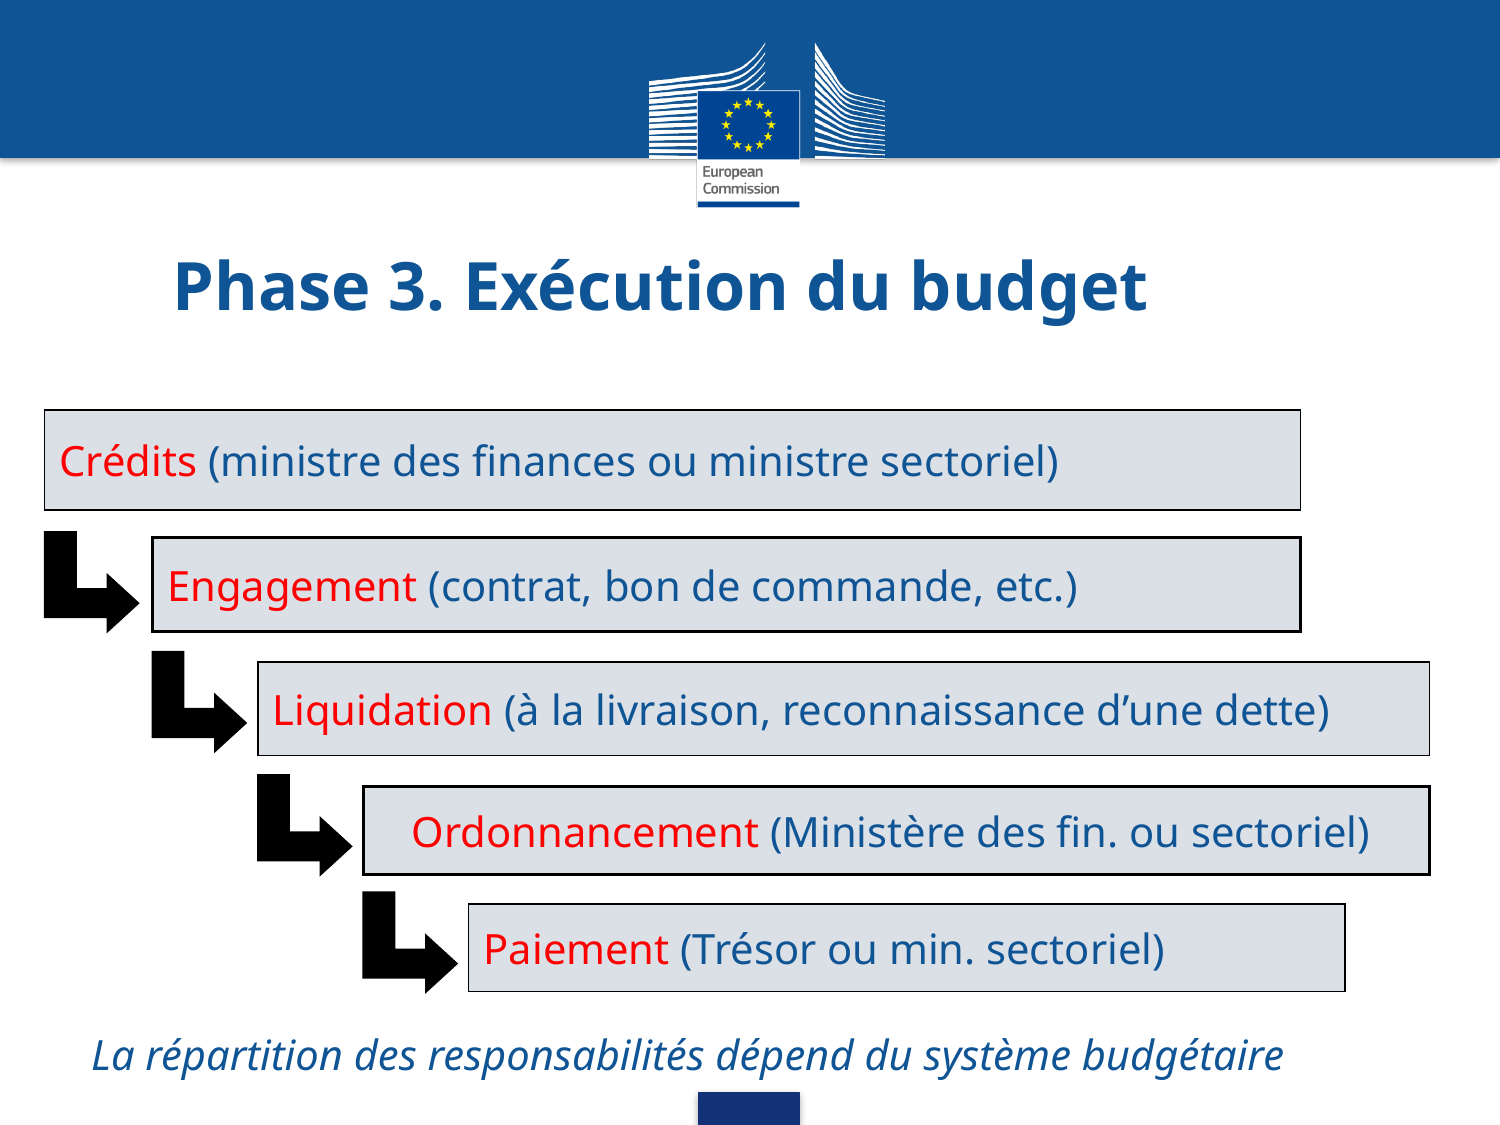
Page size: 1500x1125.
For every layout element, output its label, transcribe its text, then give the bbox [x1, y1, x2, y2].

text_box La répartition des responsabilités dépend du système budgétaire [76, 1021, 1465, 1086]
text_box Paiement (Trésor ou min. sectoriel) [468, 903, 1346, 992]
text_box [363, 892, 458, 993]
text_box Ordonnancement (Ministère des fin. ou sectoriel) [363, 786, 1430, 875]
text_box Crédits (ministre des finances ou ministre sectoriel) [44, 410, 1301, 511]
picture [649, 42, 885, 208]
text_box [44, 531, 139, 632]
text_box Liquidation (à la livraison, reconnaissance d’une dette) [257, 661, 1430, 756]
text_box [152, 651, 247, 752]
text_box Engagement (contrat, bon de commande, etc.) [152, 537, 1301, 632]
text_box Phase 3. Exécution du budget [157, 227, 1383, 340]
text_box [257, 774, 352, 875]
